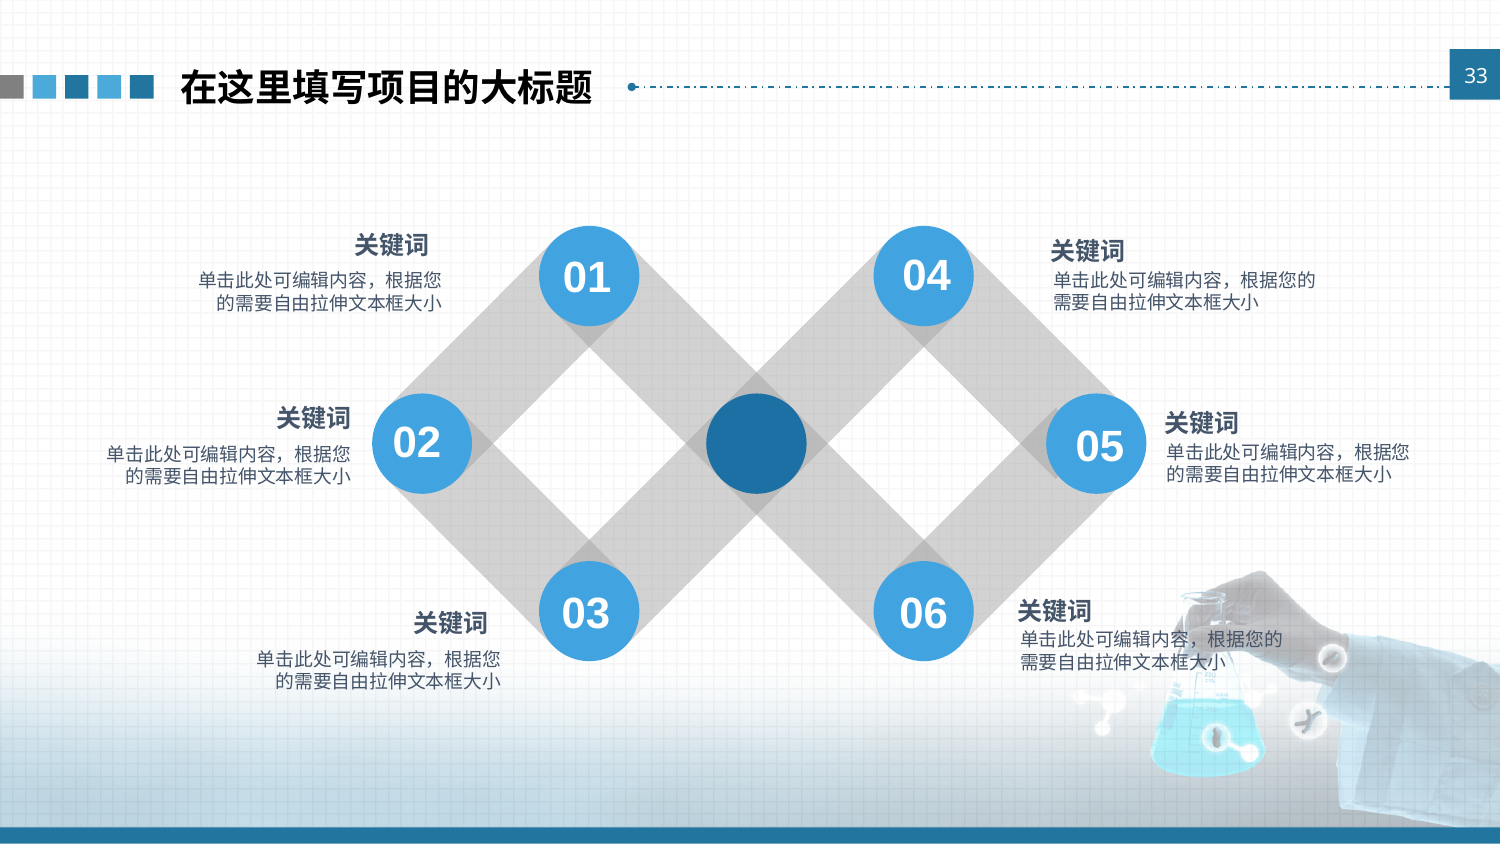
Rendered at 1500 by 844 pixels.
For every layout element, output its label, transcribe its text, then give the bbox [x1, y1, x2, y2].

text_box [1449, 48, 1500, 54]
text_box [1449, 95, 1500, 101]
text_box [100, 402, 364, 488]
text_box [129, 74, 154, 100]
picture [0, 0, 1500, 827]
text_box [64, 74, 89, 100]
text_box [250, 607, 501, 693]
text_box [1154, 407, 1428, 487]
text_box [191, 229, 443, 315]
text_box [367, 220, 1152, 667]
text_box 33 [1449, 54, 1500, 95]
text_box [32, 74, 57, 100]
text_box [96, 74, 122, 100]
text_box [1041, 235, 1329, 314]
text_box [1008, 594, 1291, 674]
text_box [0, 74, 25, 100]
text_box 在这里填写项目的大标题 [165, 56, 615, 117]
